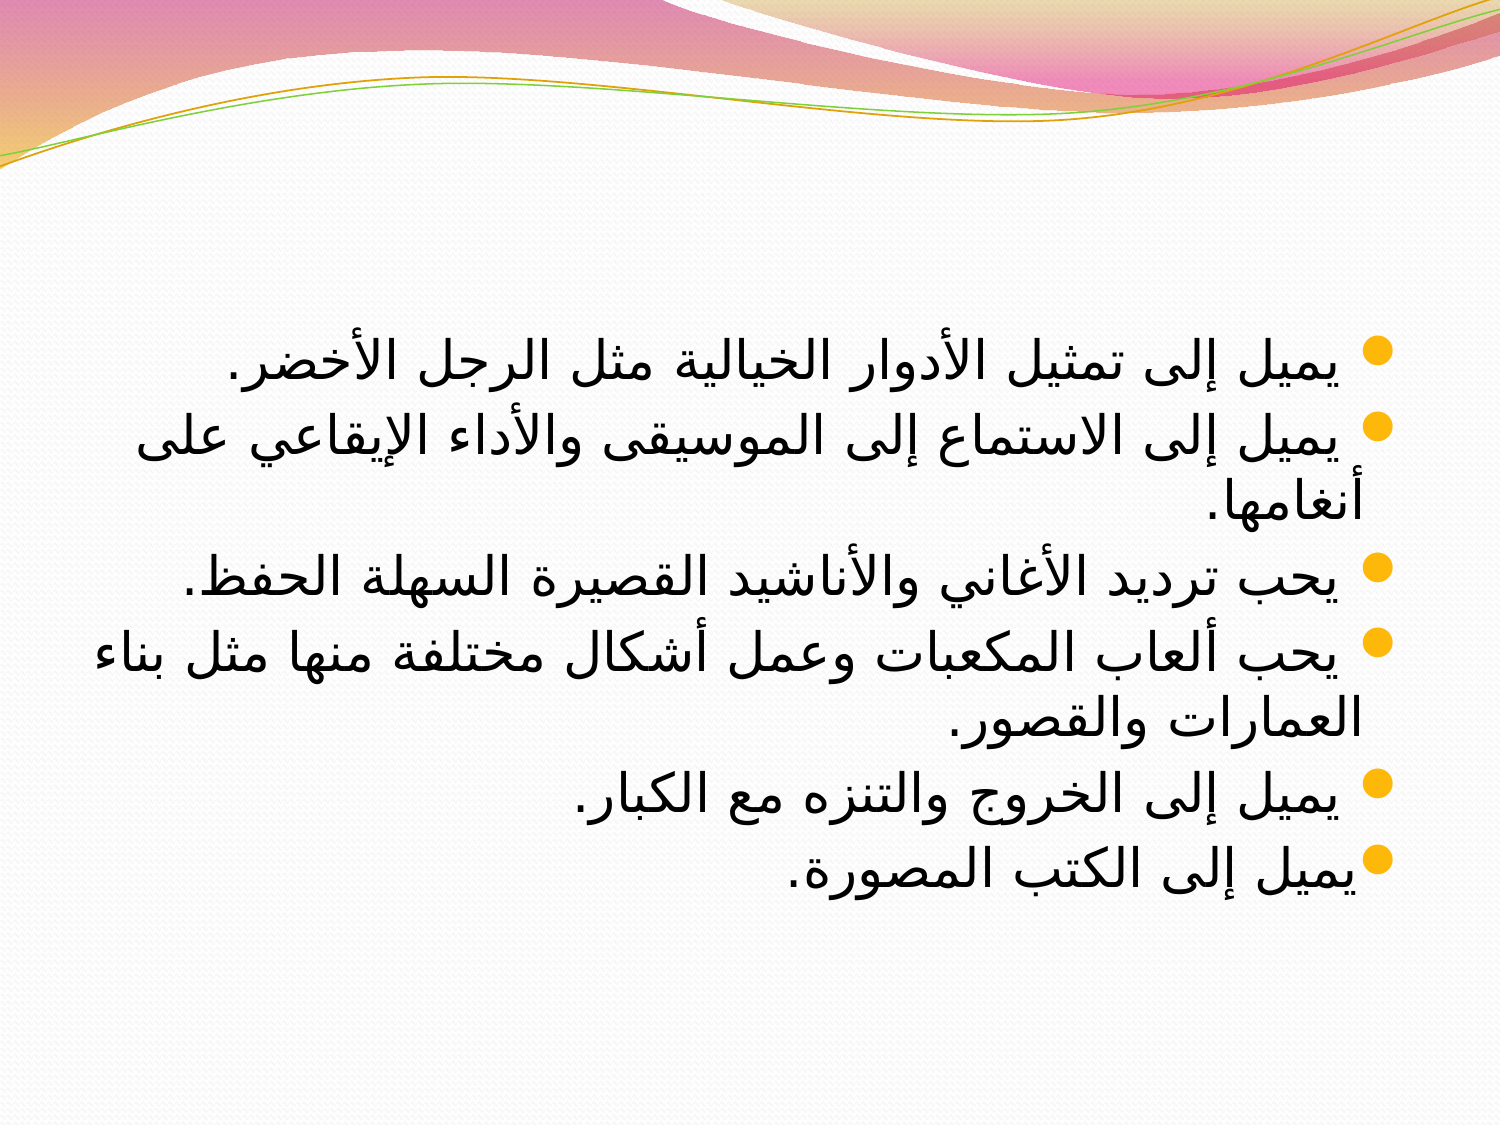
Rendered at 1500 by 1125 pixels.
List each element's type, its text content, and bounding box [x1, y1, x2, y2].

list يميل إلى تمثيل الأدوار الخيالية مثل الرجل الأخضر. يميل إلى الاستماع إلى الموسيقى والأداء الإيقاعي على أنغامها. يحب ترديد الأغاني والأناشيد القصيرة السهلة الحفظ. يحب ألعاب المكعبات وعمل أشكال مختلفة منها مثل بناء العمارات والقصور. يميل إلى الخروج والتنزه مع الكبار. يميل إلى الكتب المصورة. [74, 317, 1426, 1038]
